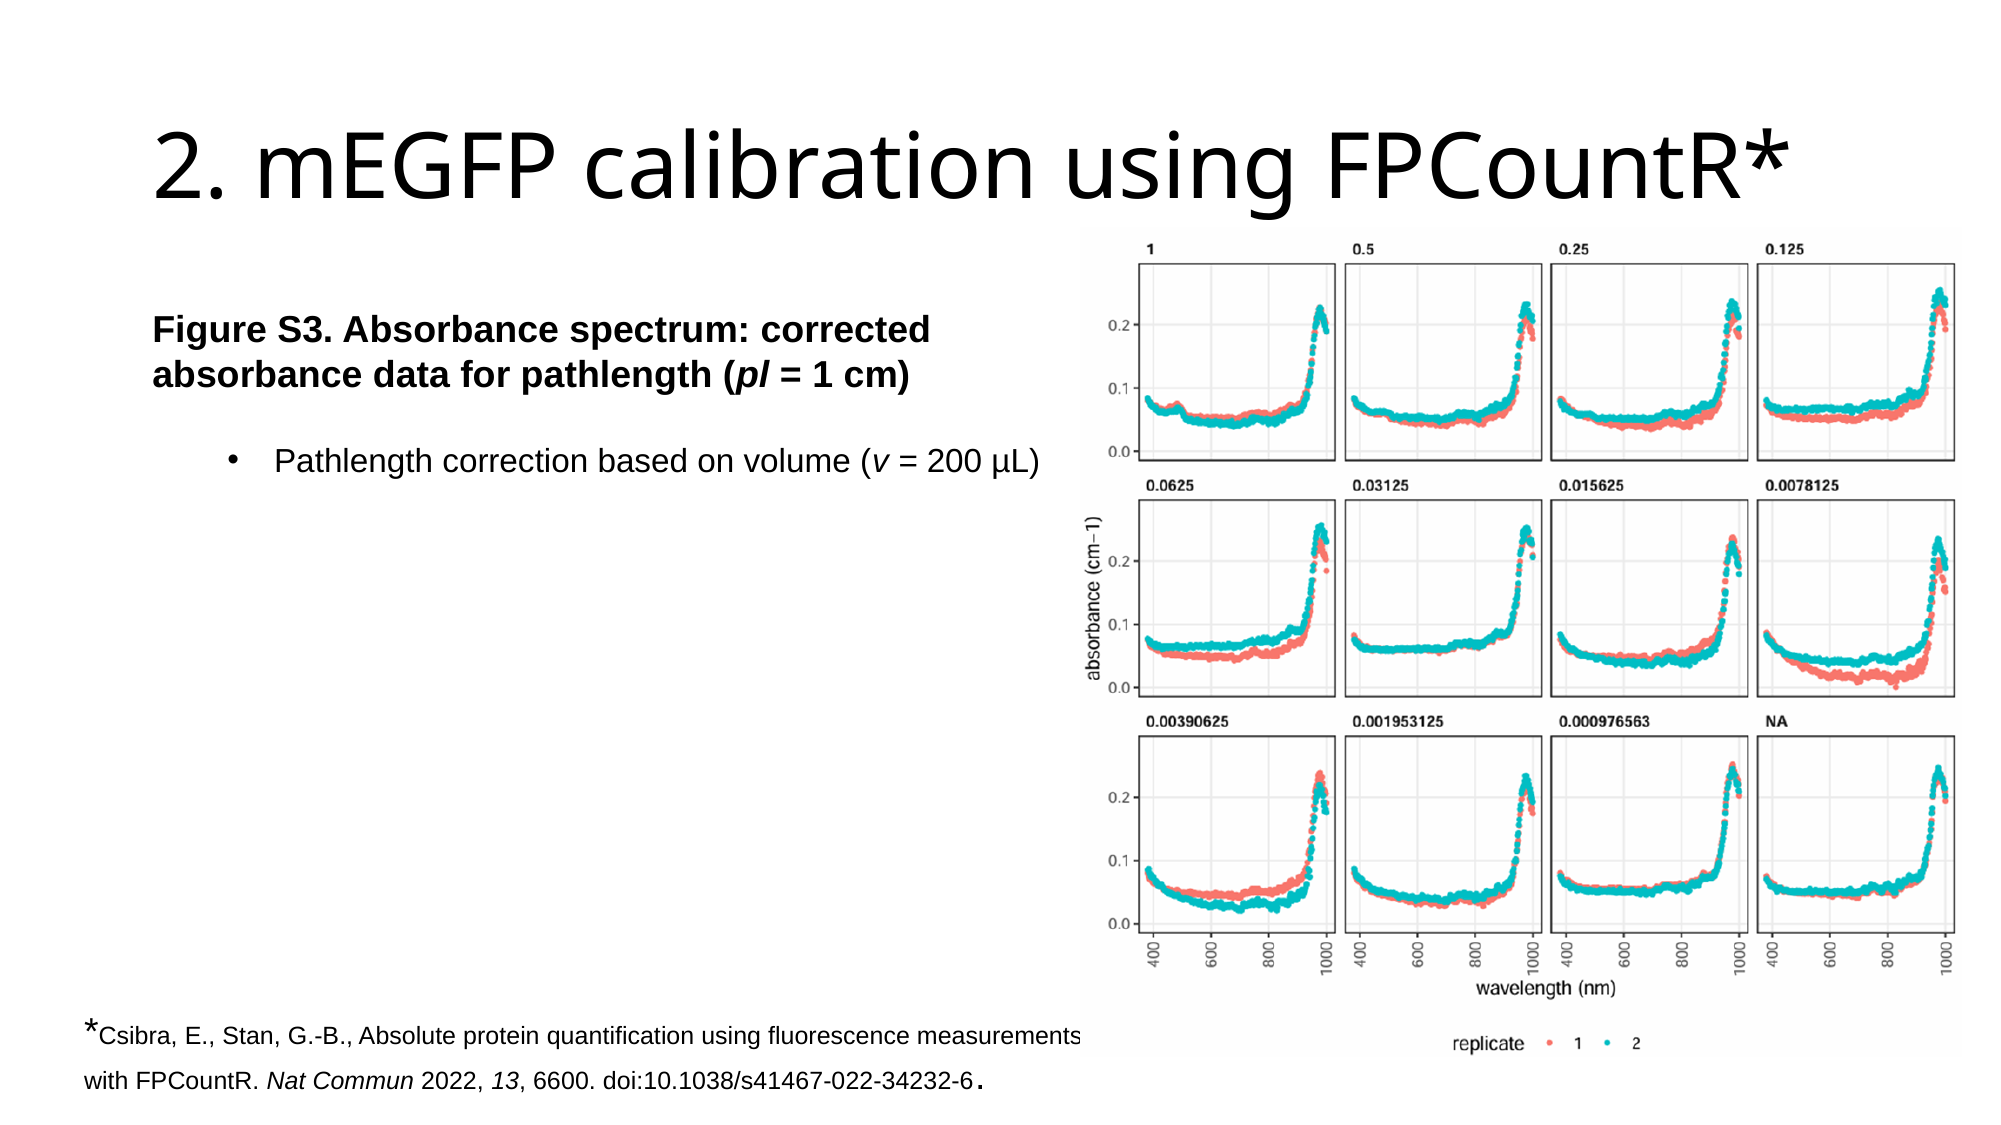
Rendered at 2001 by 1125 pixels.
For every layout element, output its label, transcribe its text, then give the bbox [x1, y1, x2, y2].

title 2. mEGFP calibration using FPCountR* [137, 59, 1863, 278]
text_box *Csibra, E., Stan, G.-B., Absolute protein quantification using fluorescence measurements with FPCountR. Nat Commun 2022, 13, 6600. doi:10.1038/s41467-022-34232-6. [69, 1000, 1104, 1105]
picture [1079, 227, 1962, 1057]
text_box Figure S3. Absorbance spectrum: corrected absorbance data for pathlength (pl = 1 cm) Pathlength correction based on volume (v = 200 µL) [137, 297, 1059, 487]
